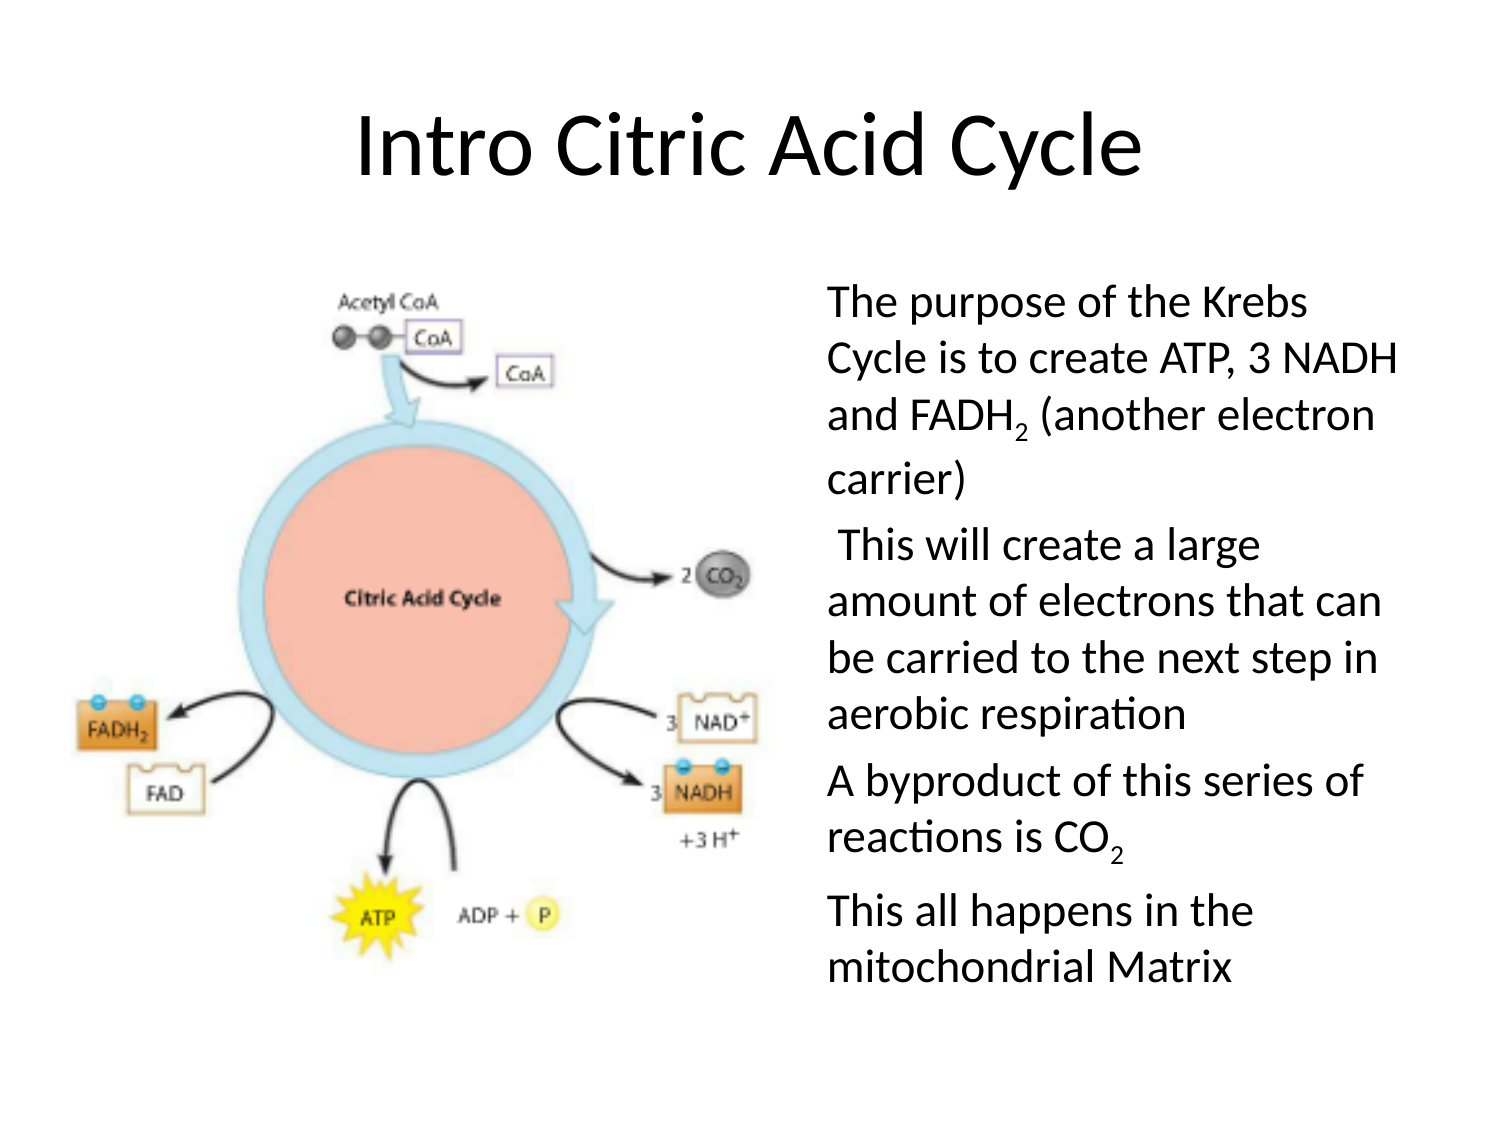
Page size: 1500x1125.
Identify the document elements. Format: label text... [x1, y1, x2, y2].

list The purpose of the Krebs Cycle is to create ATP, 3 NADH and FADH2 (another electron carrier) This will create a large amount of electrons that can be carried to the next step in aerobic respiration A byproduct of this series of reactions is CO2 This all happens in the mitochondrial Matrix [762, 262, 1425, 1005]
title Intro Citric Acid Cycle [75, 45, 1425, 233]
picture [62, 274, 796, 976]
